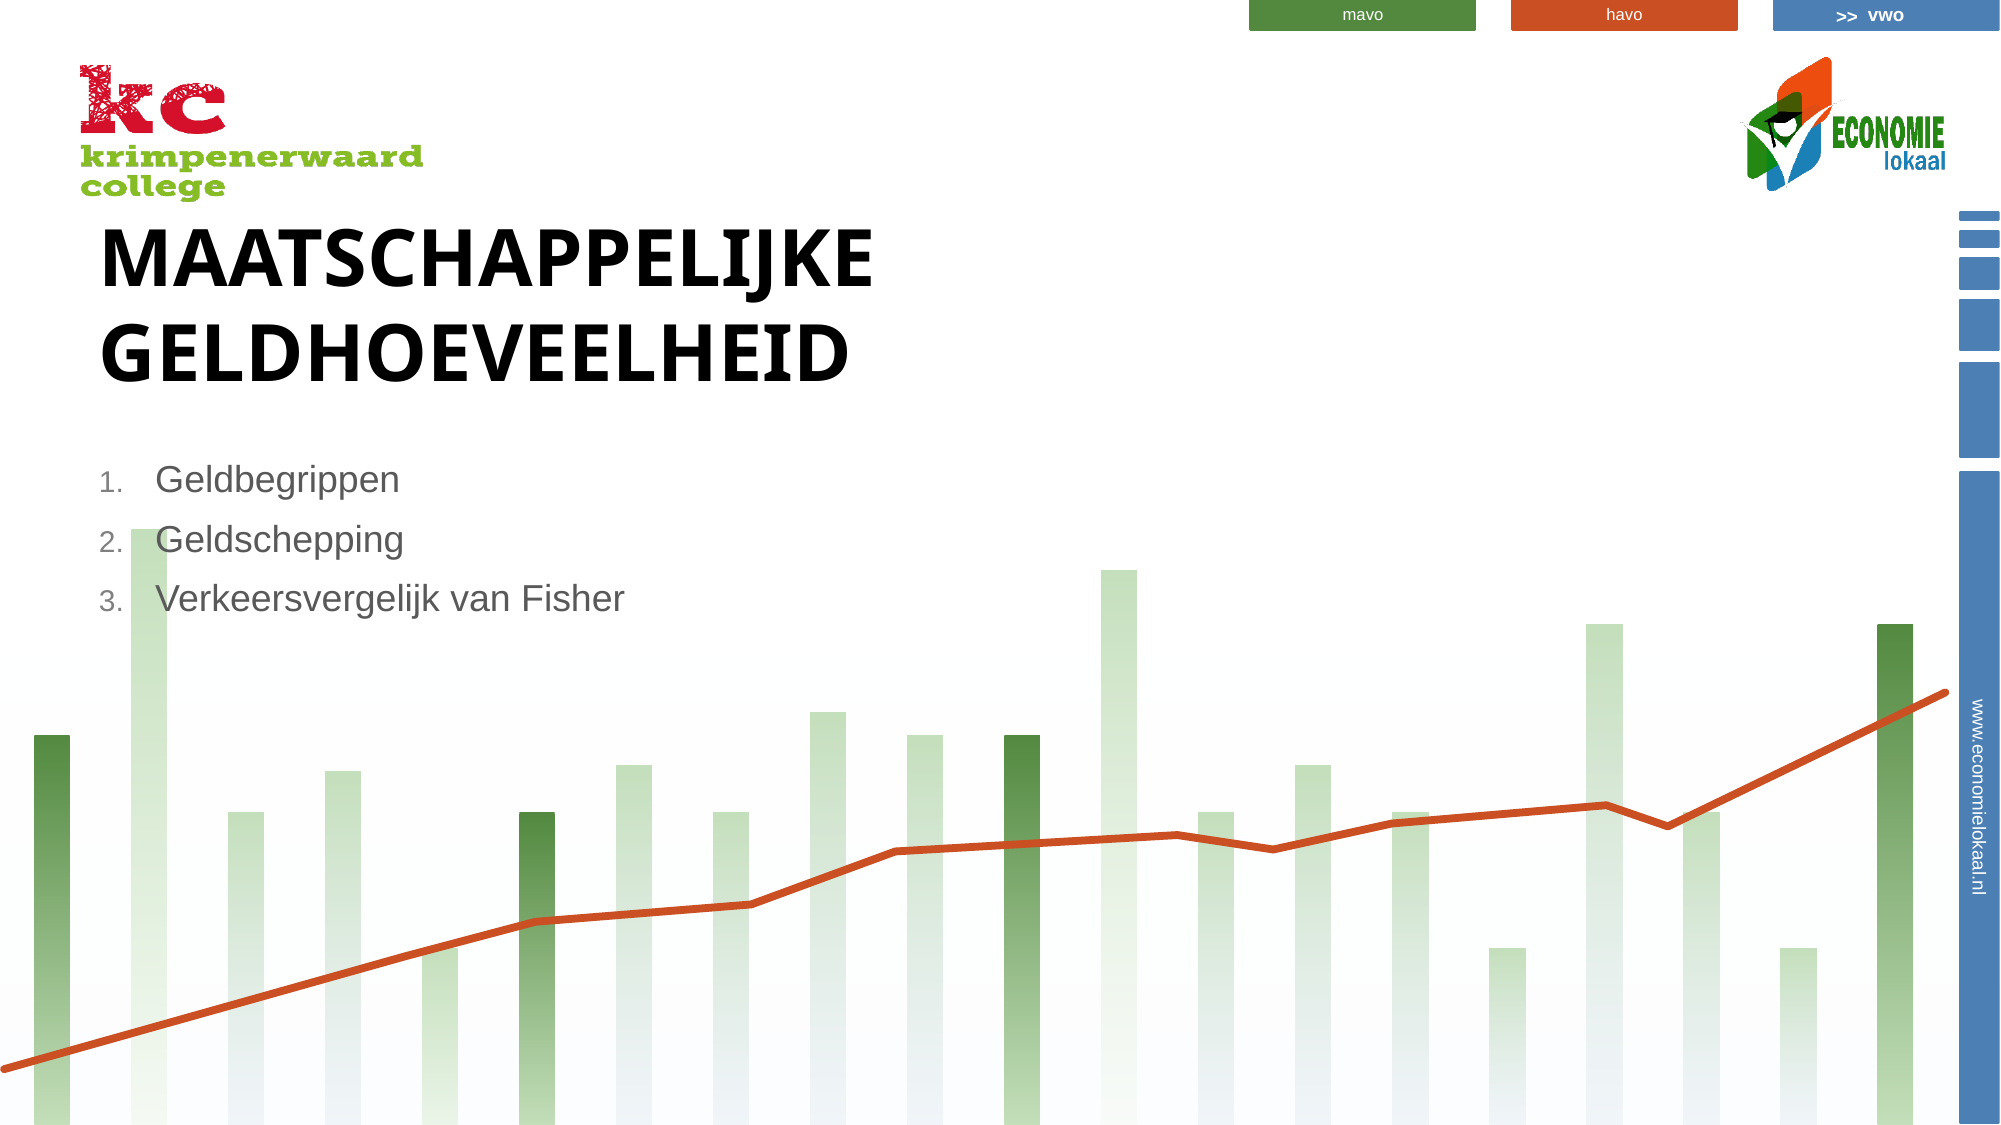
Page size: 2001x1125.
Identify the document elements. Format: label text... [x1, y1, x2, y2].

title Maatschappelijke geldhoeveelheid [83, 66, 1601, 405]
picture [80, 65, 423, 202]
subtitle Geldbegrippen Geldschepping Verkeersvergelijk van Fisher [83, 447, 1472, 768]
picture [1739, 57, 1946, 191]
